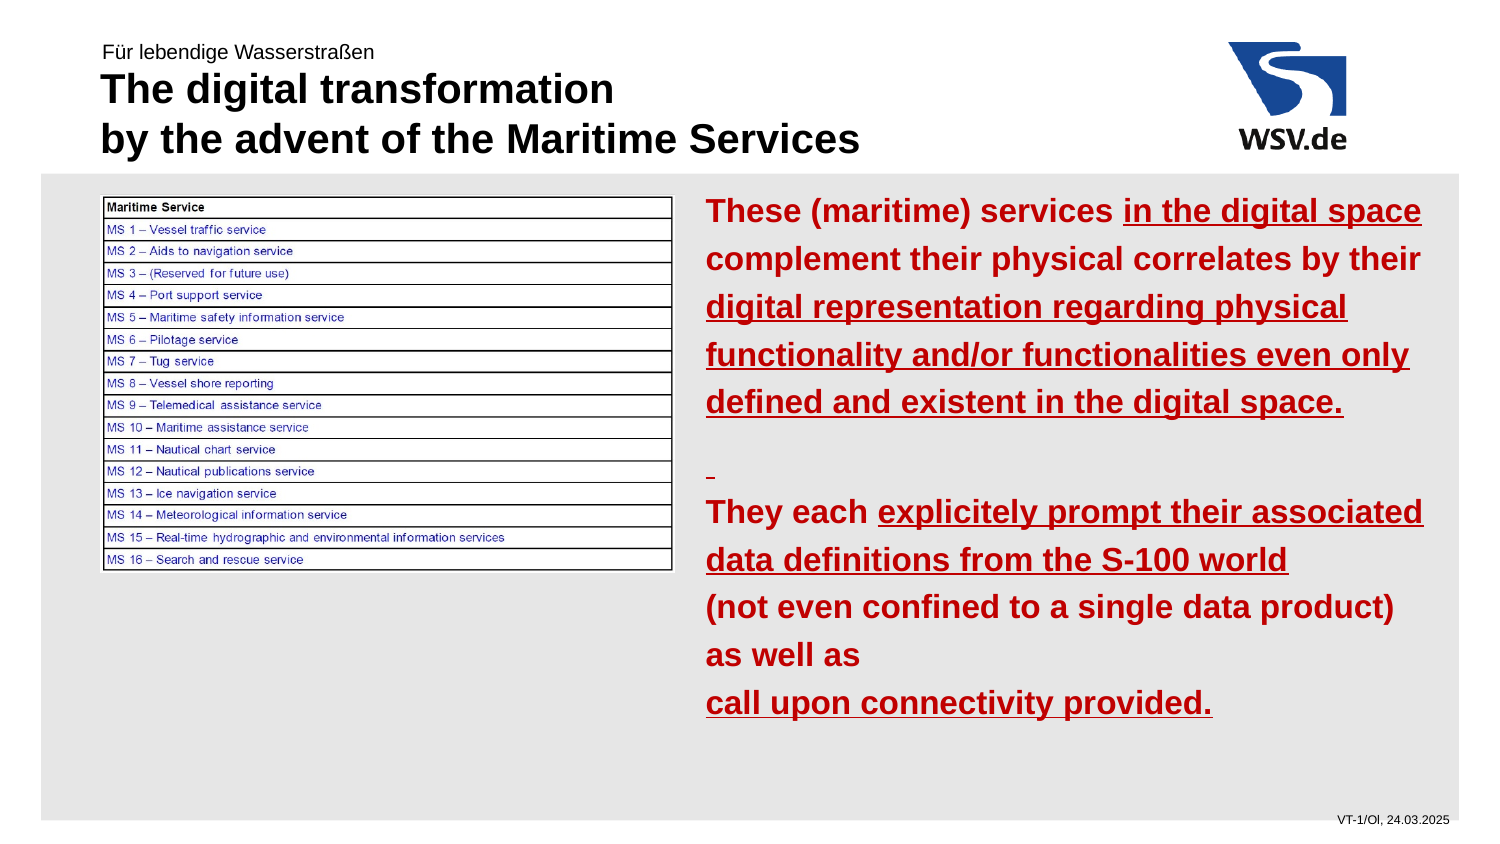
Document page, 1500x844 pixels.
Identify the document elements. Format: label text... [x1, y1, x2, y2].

text_box The digital transformation by the advent of the Maritime Services [100, 64, 1205, 162]
picture [1228, 42, 1347, 150]
text_box VT-1/Ol, 24.03.2025 [1316, 773, 1471, 835]
picture [100, 194, 675, 574]
text_box These (maritime) services in the digital space complement their physical correlates by their digital representation regarding physical functionality and/or functionalities even only defined and existent in the digital space. They each explicitely prompt their associated data definitions from the S-100 world (not even confined to a single data product) as well as call upon connectivity provided. [690, 173, 1447, 777]
